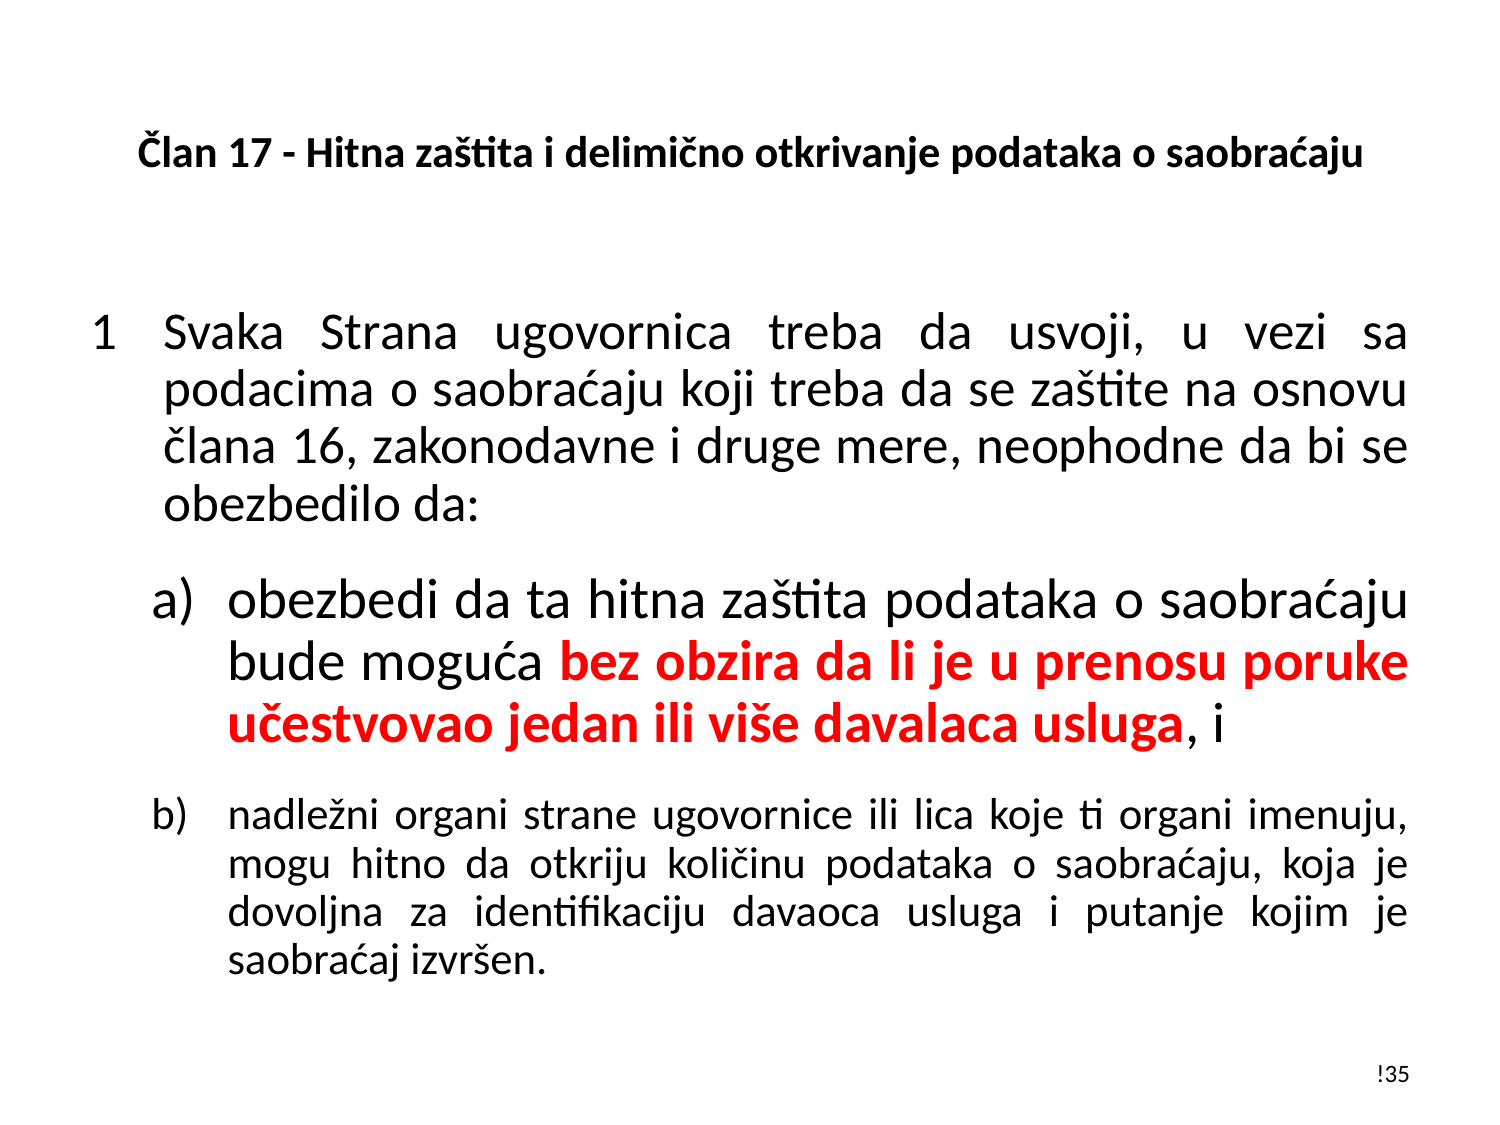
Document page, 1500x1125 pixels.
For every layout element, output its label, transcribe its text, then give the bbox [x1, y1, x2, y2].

list Svaka Strana ugovornica treba da usvoji, u vezi sa podacima o saobraćaju koji treba da se zaštite na osnovu člana 16, zakonodavne i druge mere, neophodne da bi se obezbedilo da: obezbedi da ta hitna zaštita podataka o saobraćaju bude moguća bez obzira da li je u prenosu poruke učestvovao jedan ili više davalaca usluga, i nadležni organi strane ugovornice ili lica koje ti organi imenuju, mogu hitno da otkriju količinu podataka o saobraćaju, koja je dovoljna za identifikaciju davaoca usluga i putanje kojim je saobraćaj izvršen. [74, 295, 1426, 1053]
slide_number !35 [1074, 1042, 1425, 1103]
title Član 17 - Hitna zaštita i delimično otkrivanje podataka o saobraćaju [76, 51, 1428, 240]
